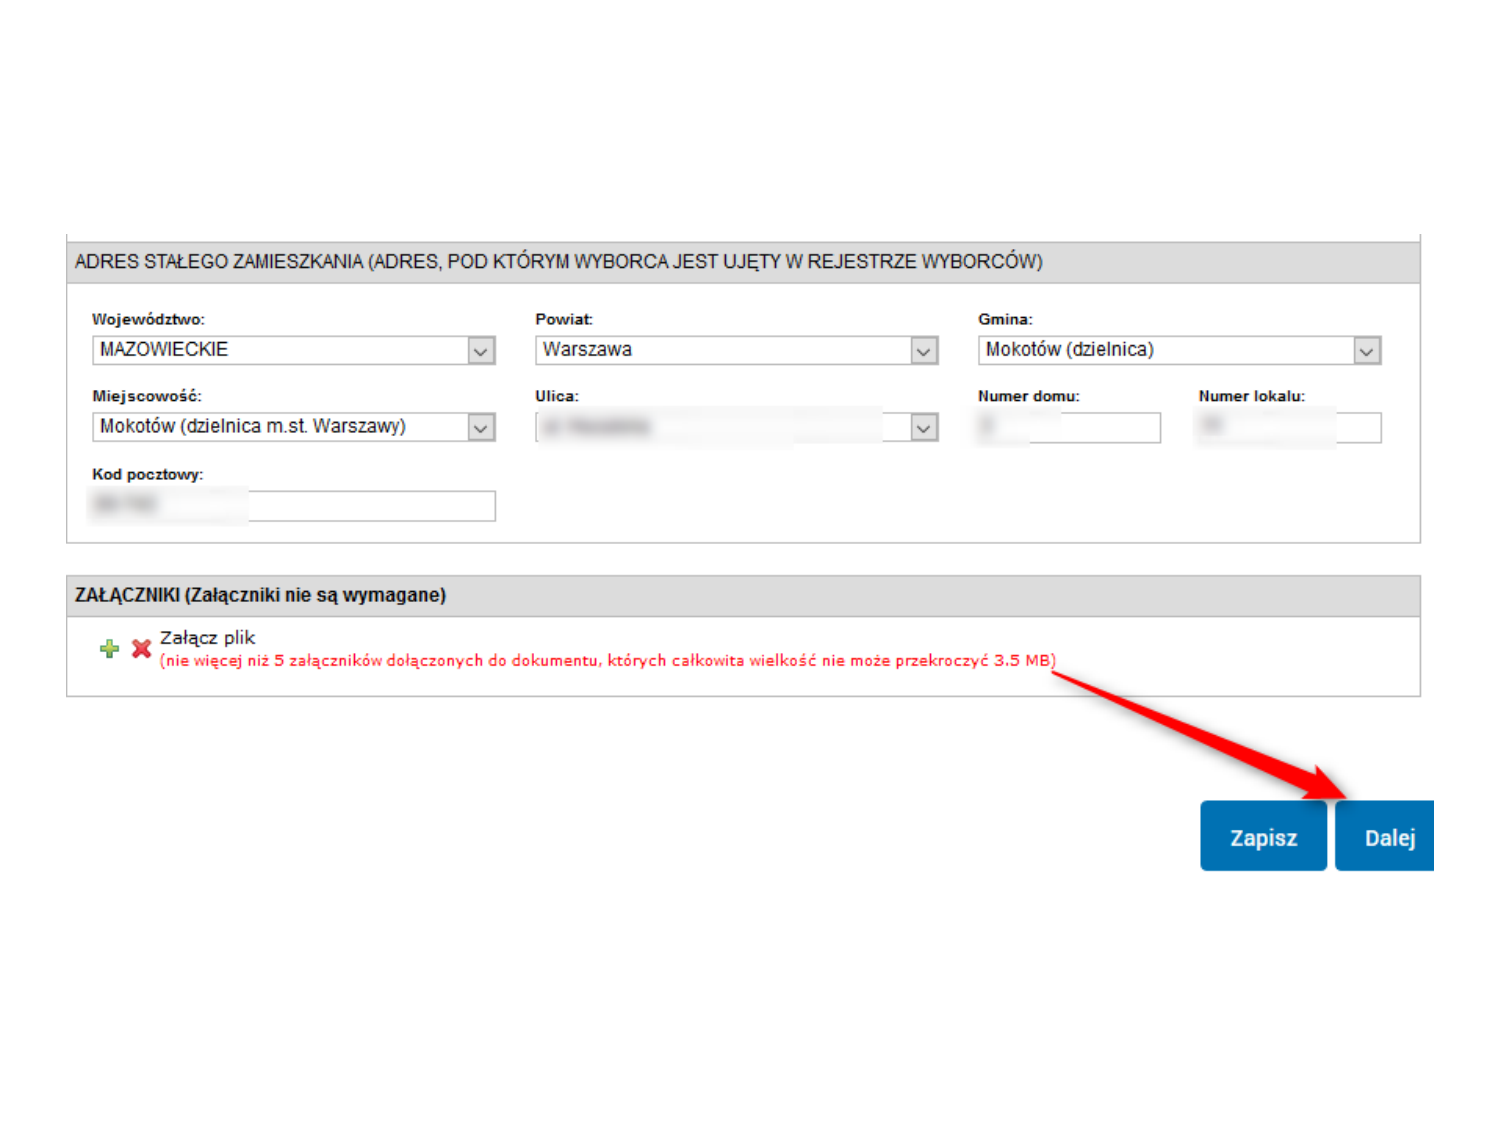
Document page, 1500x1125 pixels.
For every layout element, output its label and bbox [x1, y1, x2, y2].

picture [66, 234, 1434, 891]
